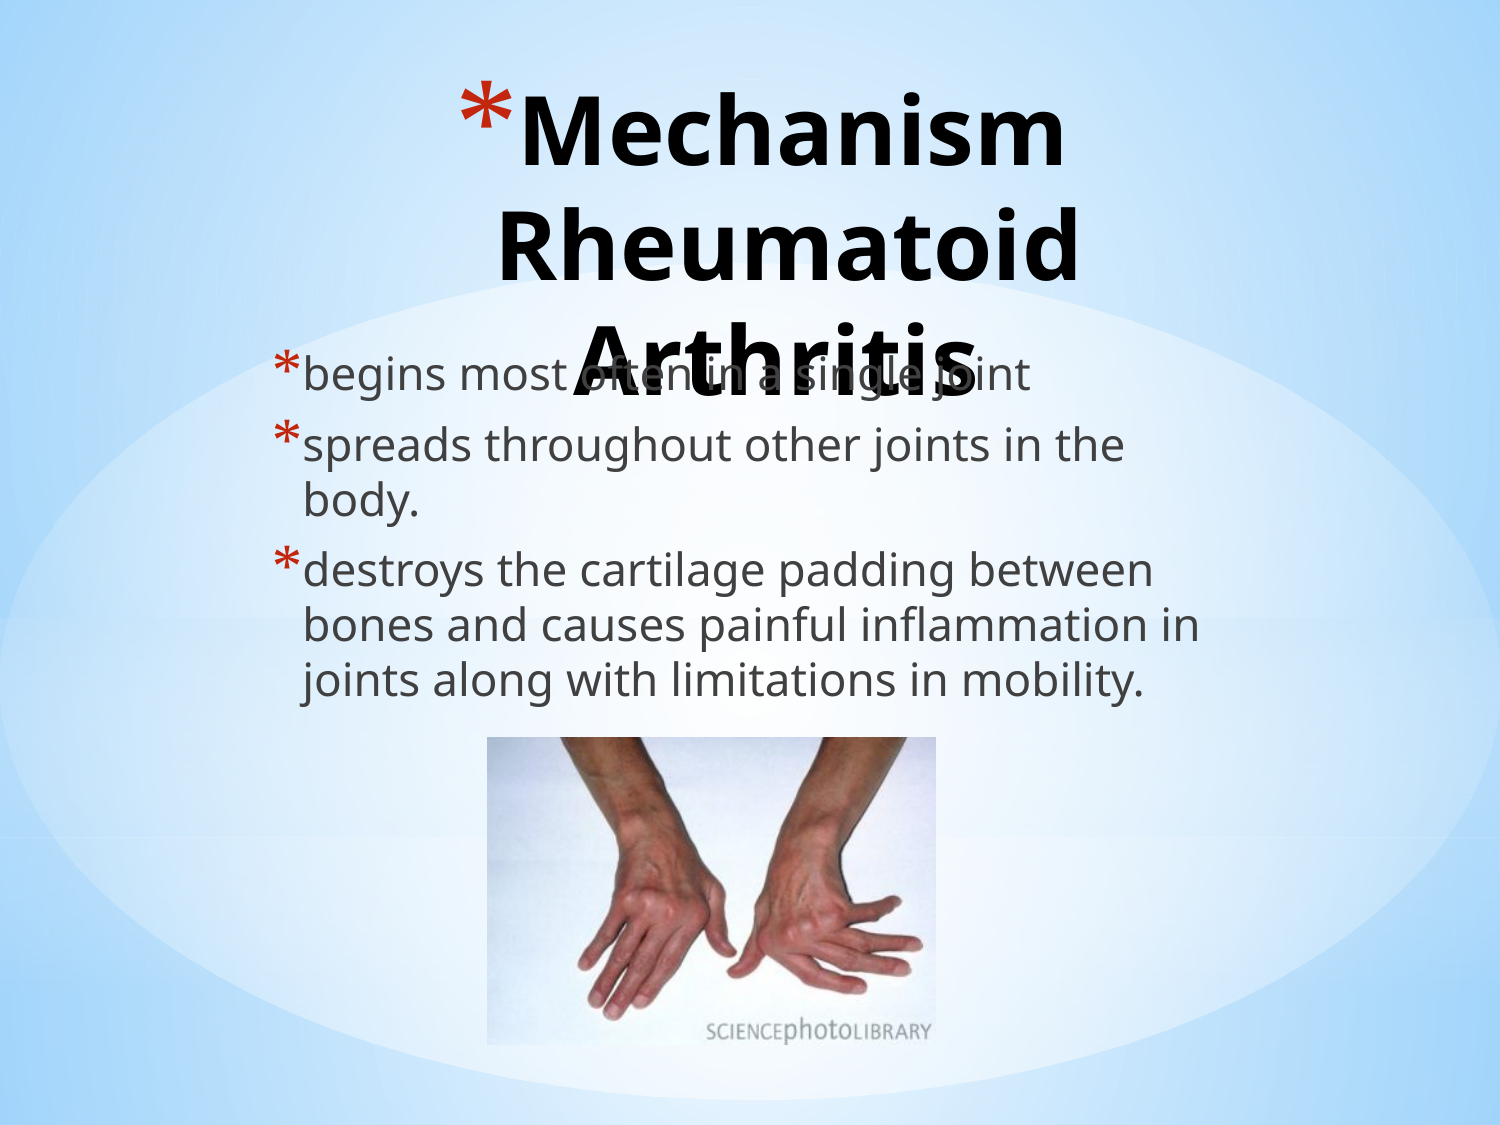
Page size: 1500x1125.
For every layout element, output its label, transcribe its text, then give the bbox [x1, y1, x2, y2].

picture [487, 737, 937, 1046]
list begins most often in a single joint spreads throughout other joints in the body. destroys the cartilage padding between bones and causes painful inflammation in joints along with limitations in mobility. [249, 337, 1250, 800]
title Mechanism Rheumatoid Arthritis [225, 62, 1300, 300]
